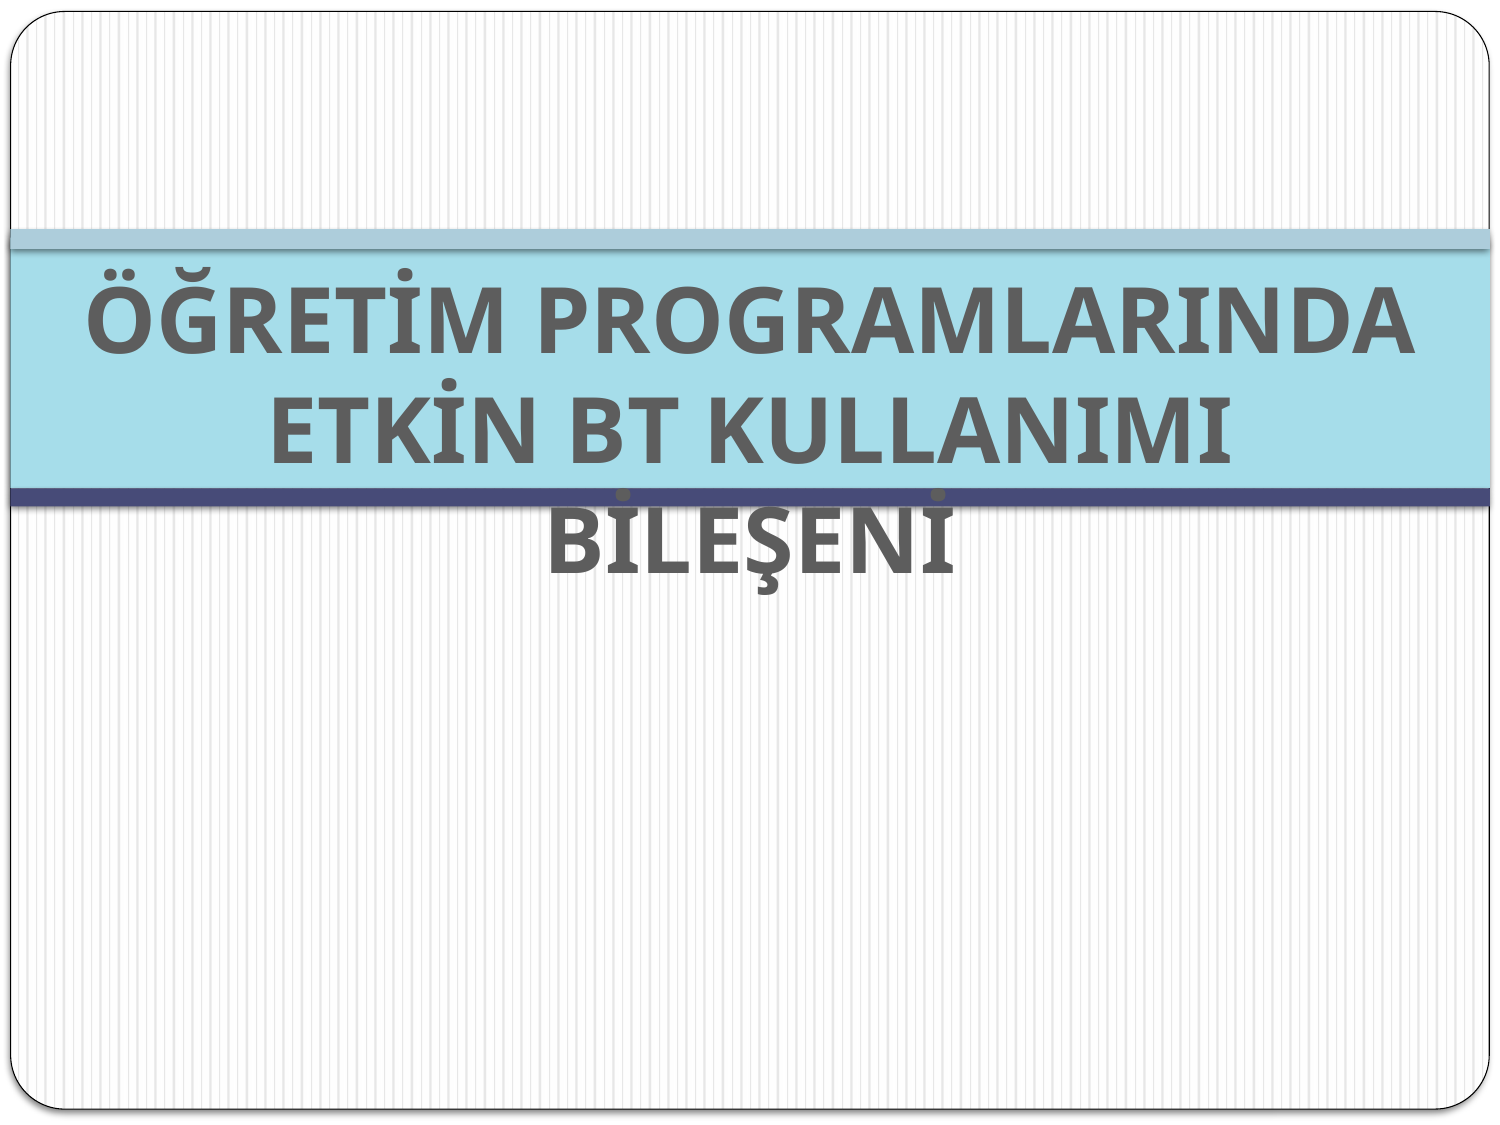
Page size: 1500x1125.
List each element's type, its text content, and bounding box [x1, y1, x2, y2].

text_box ÖĞRETİM PROGRAMLARINDA ETKİN BT KULLANIMI BİLEŞENİ [41, 254, 1459, 599]
